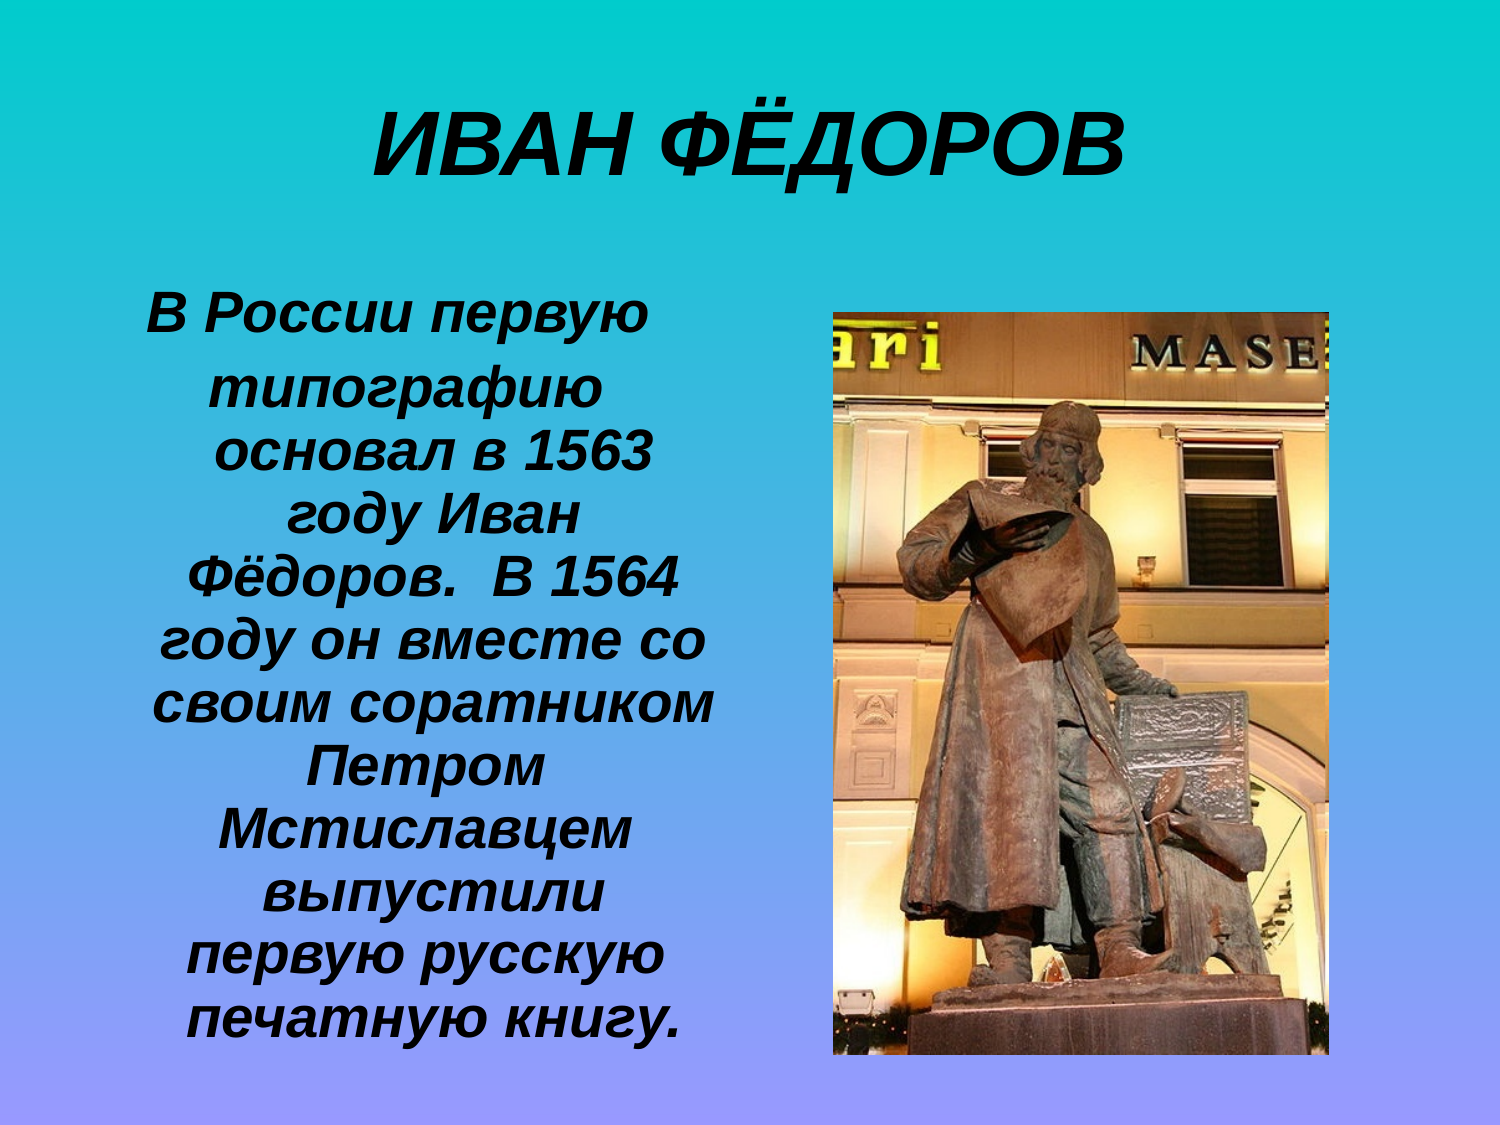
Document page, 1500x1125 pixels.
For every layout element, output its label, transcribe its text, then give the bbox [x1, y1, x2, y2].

title ИВАН ФЁДОРОВ [75, 45, 1425, 233]
list В России первую типографию основал в 1563 году Иван Фёдоров. В 1564 году он вместе со своим соратником Петром Мстиславцем выпустили первую русскую печатную книгу. [75, 275, 738, 1063]
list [833, 312, 1329, 1056]
